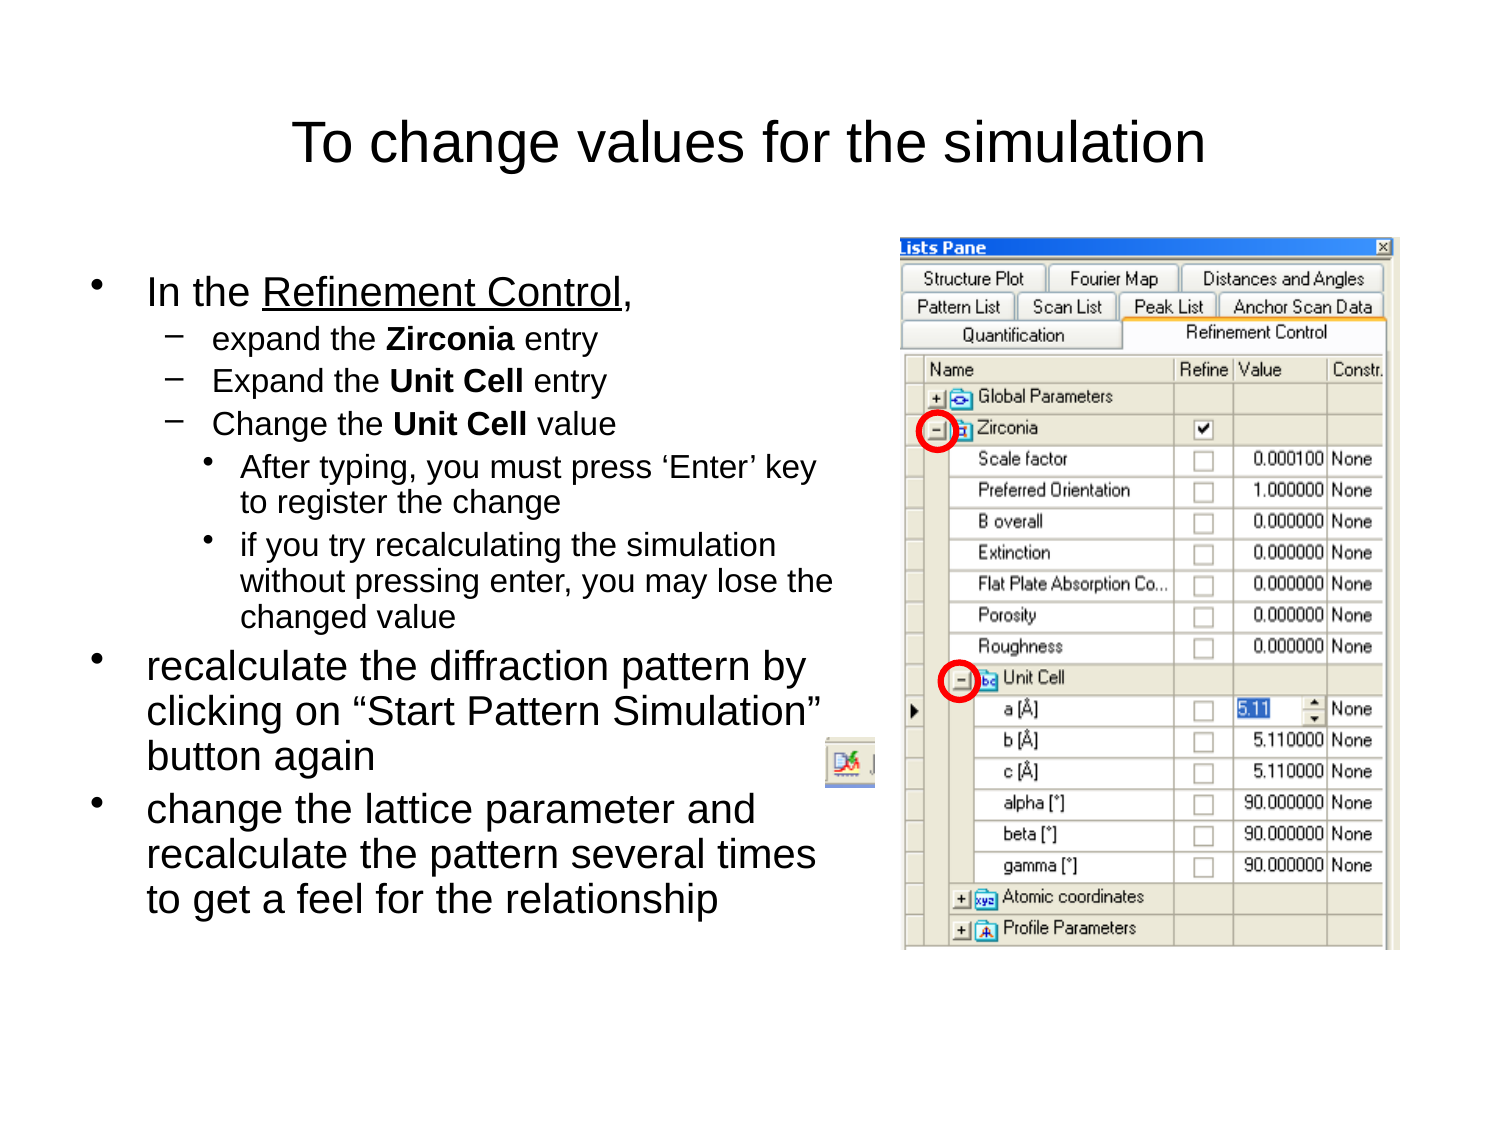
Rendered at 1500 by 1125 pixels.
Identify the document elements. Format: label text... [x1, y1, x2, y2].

title To change values for the simulation [75, 45, 1425, 233]
picture [899, 237, 1401, 951]
picture [824, 737, 876, 788]
list In the Refinement Control, expand the Zirconia entry Expand the Unit Cell entry Change the Unit Cell value After typing, you must press ‘Enter’ key to register the change if you try recalculating the simulation without pressing enter, you may lose the changed value recalculate the diffraction pattern by clicking on “Start Pattern Simulation” button again change the lattice parameter and recalculate the pattern several times to get a feel for the relationship [75, 262, 863, 1005]
